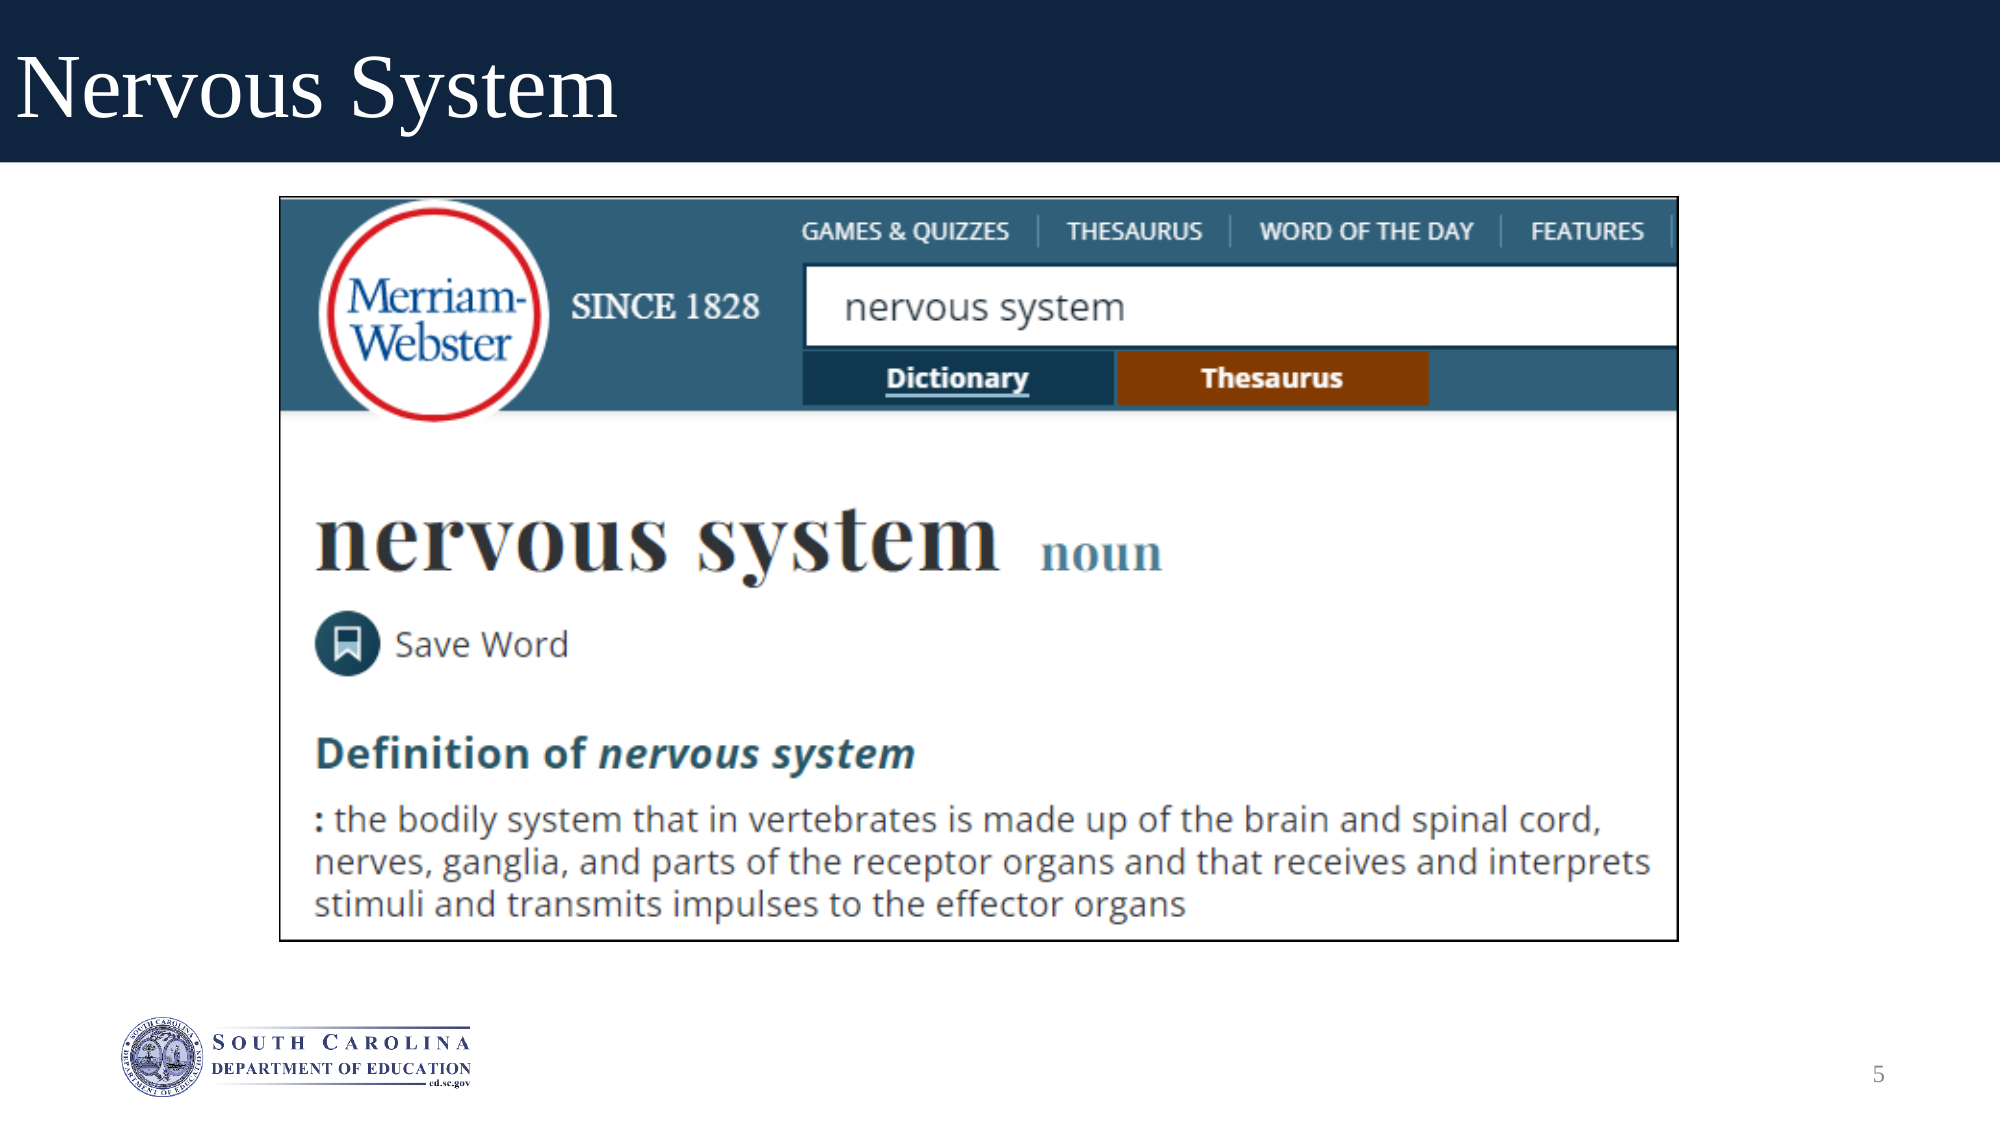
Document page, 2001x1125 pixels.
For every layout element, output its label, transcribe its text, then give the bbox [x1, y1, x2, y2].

picture [99, 1004, 493, 1110]
slide_number 5 [1433, 1042, 1900, 1103]
picture [278, 196, 1679, 942]
title Nervous System [0, 0, 2000, 163]
